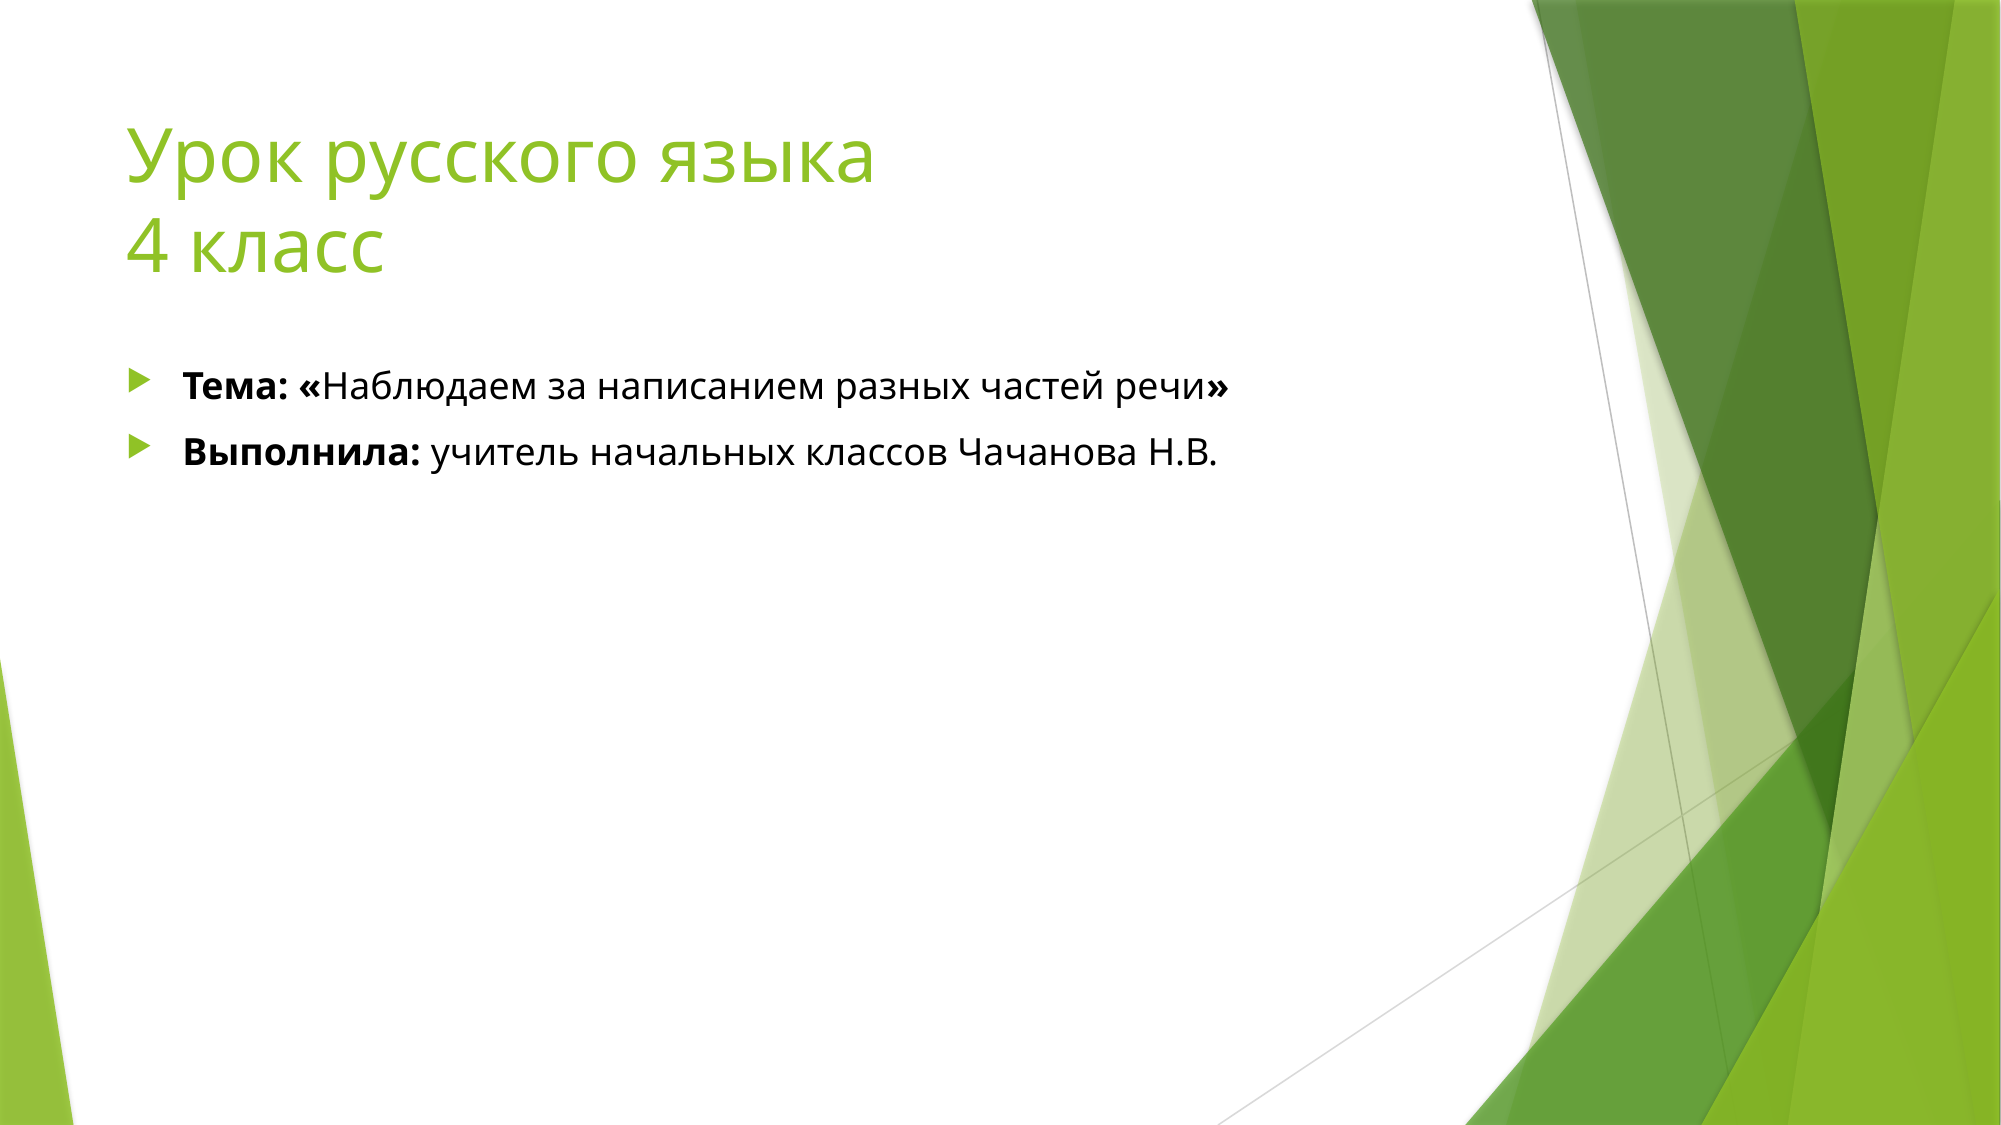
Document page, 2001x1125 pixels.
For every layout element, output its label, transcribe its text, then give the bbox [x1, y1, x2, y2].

title Урок русского языка 4 класс [111, 99, 1522, 317]
list Тема: «Наблюдаем за написанием разных частей речи» Выполнила: учитель начальных классов Чачанова Н.В. [111, 354, 1522, 992]
